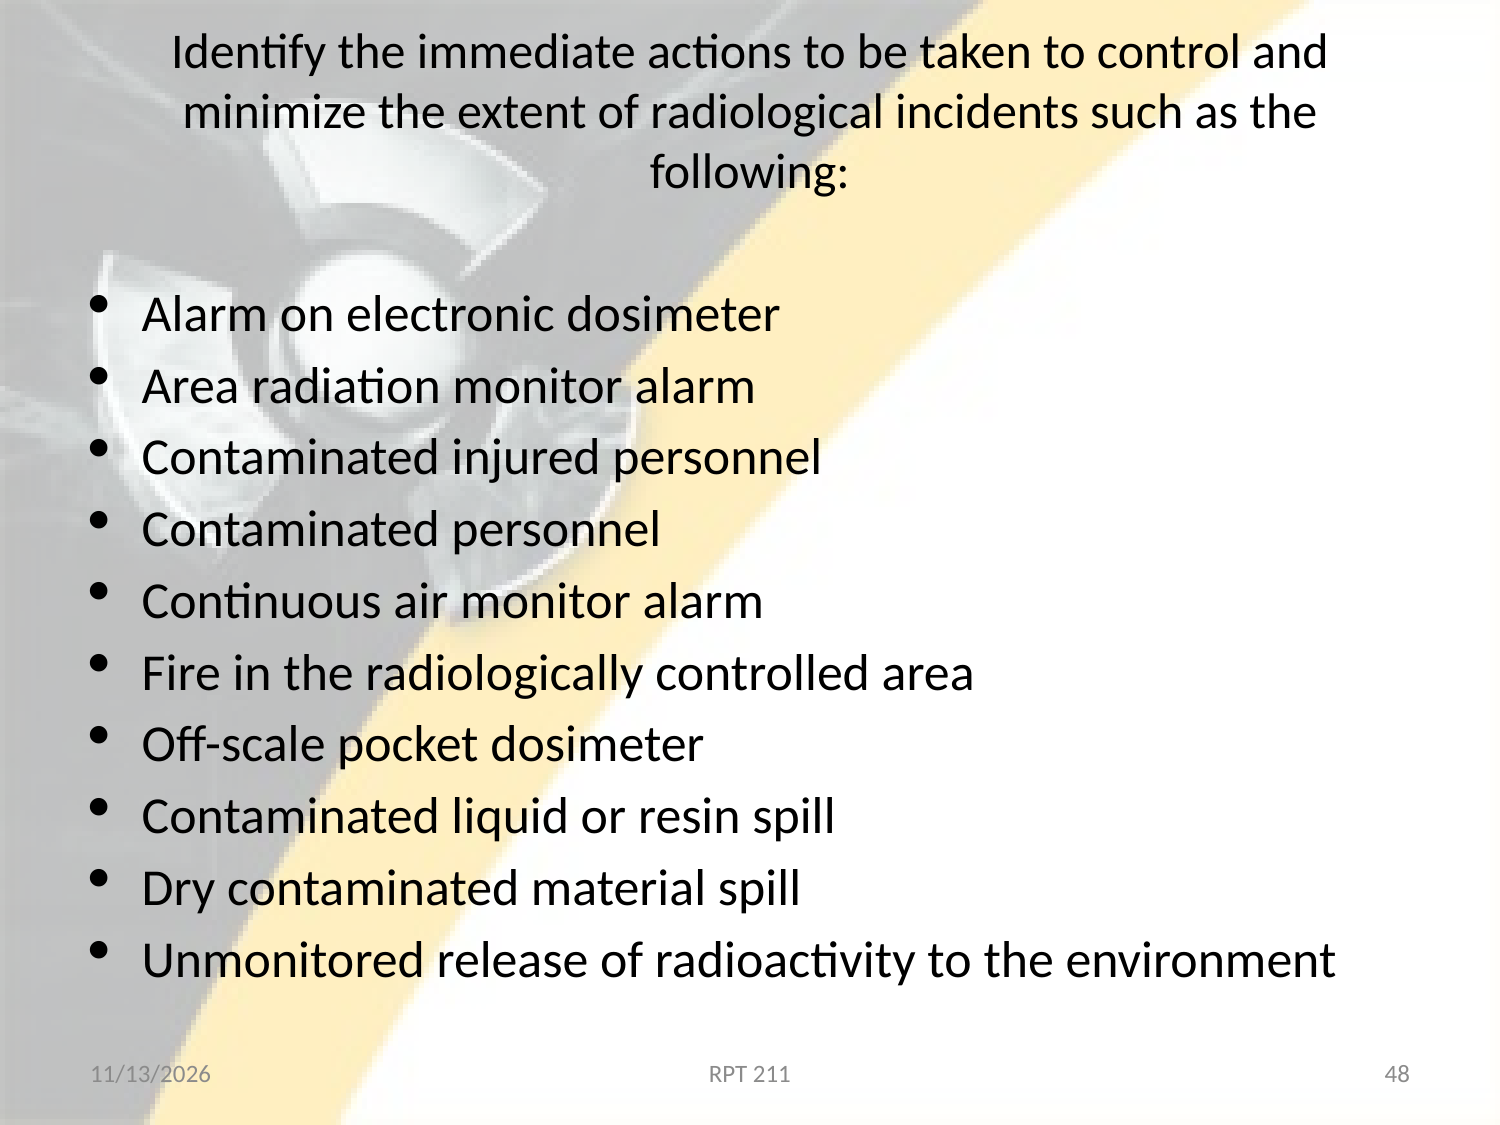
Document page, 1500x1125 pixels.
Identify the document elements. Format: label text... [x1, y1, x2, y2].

list Alarm on electronic dosimeter Area radiation monitor alarm Contaminated injured personnel Contaminated personnel Continuous air monitor alarm Fire in the radiologically controlled area Off-scale pocket dosimeter Contaminated liquid or resin spill Dry contaminated material spill Unmonitored release of radioactivity to the environment [75, 262, 1425, 1005]
slide_number 48 [1074, 1042, 1425, 1103]
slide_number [75, 1042, 425, 1103]
footer RPT 211 [512, 1042, 988, 1103]
title Identify the immediate actions to be taken to control and minimize the extent of radiological incidents such as the following: [75, 45, 1425, 233]
